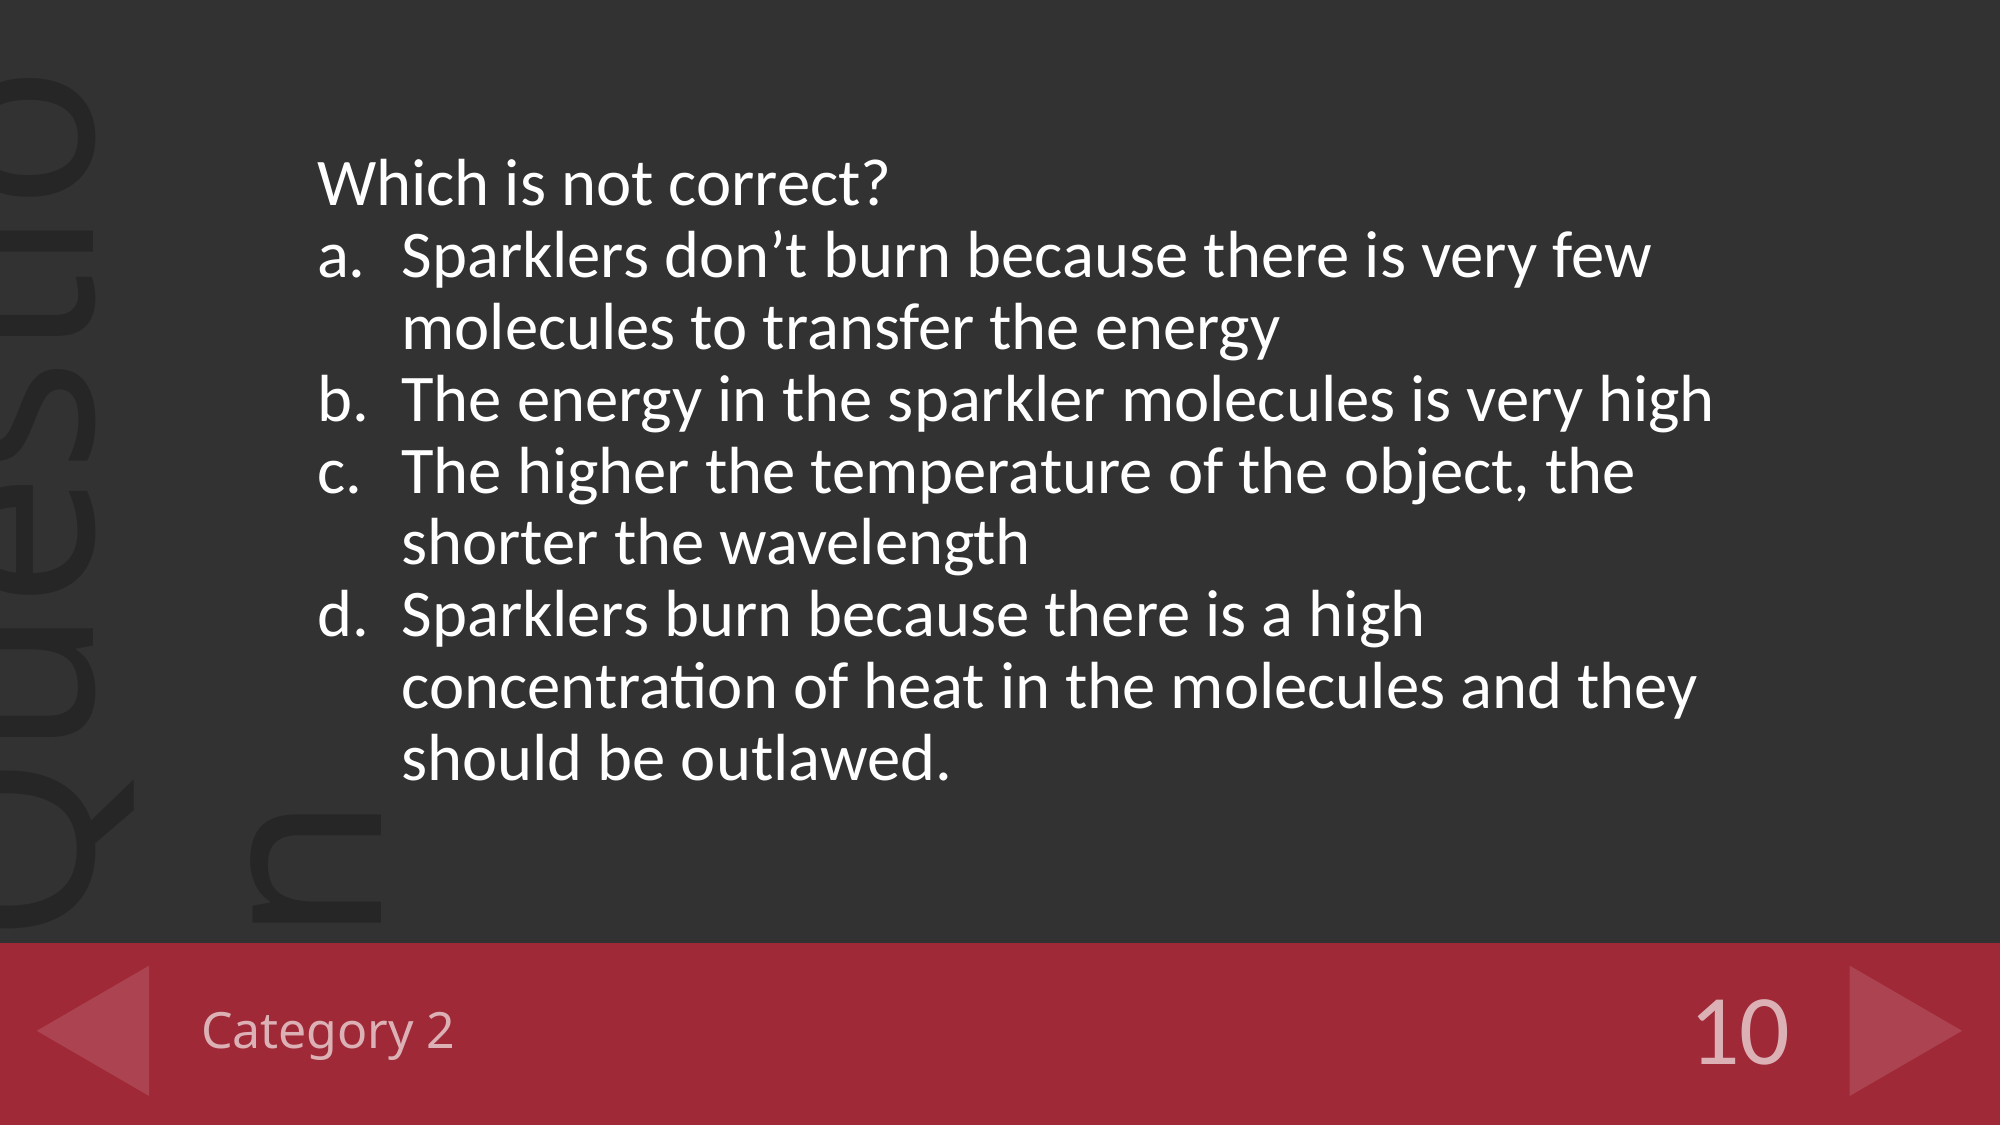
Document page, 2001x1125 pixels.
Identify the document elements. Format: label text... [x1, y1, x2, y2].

list 10 [1494, 967, 1806, 1097]
title Category 2 [185, 967, 1494, 1097]
list Which is not correct? Sparklers don’t burn because there is very few molecules to transfer the energy The energy in the sparkler molecules is very high The higher the temperature of the object, the shorter the wavelength Sparklers burn because there is a high concentration of heat in the molecules and they should be outlawed. [302, 307, 1760, 636]
